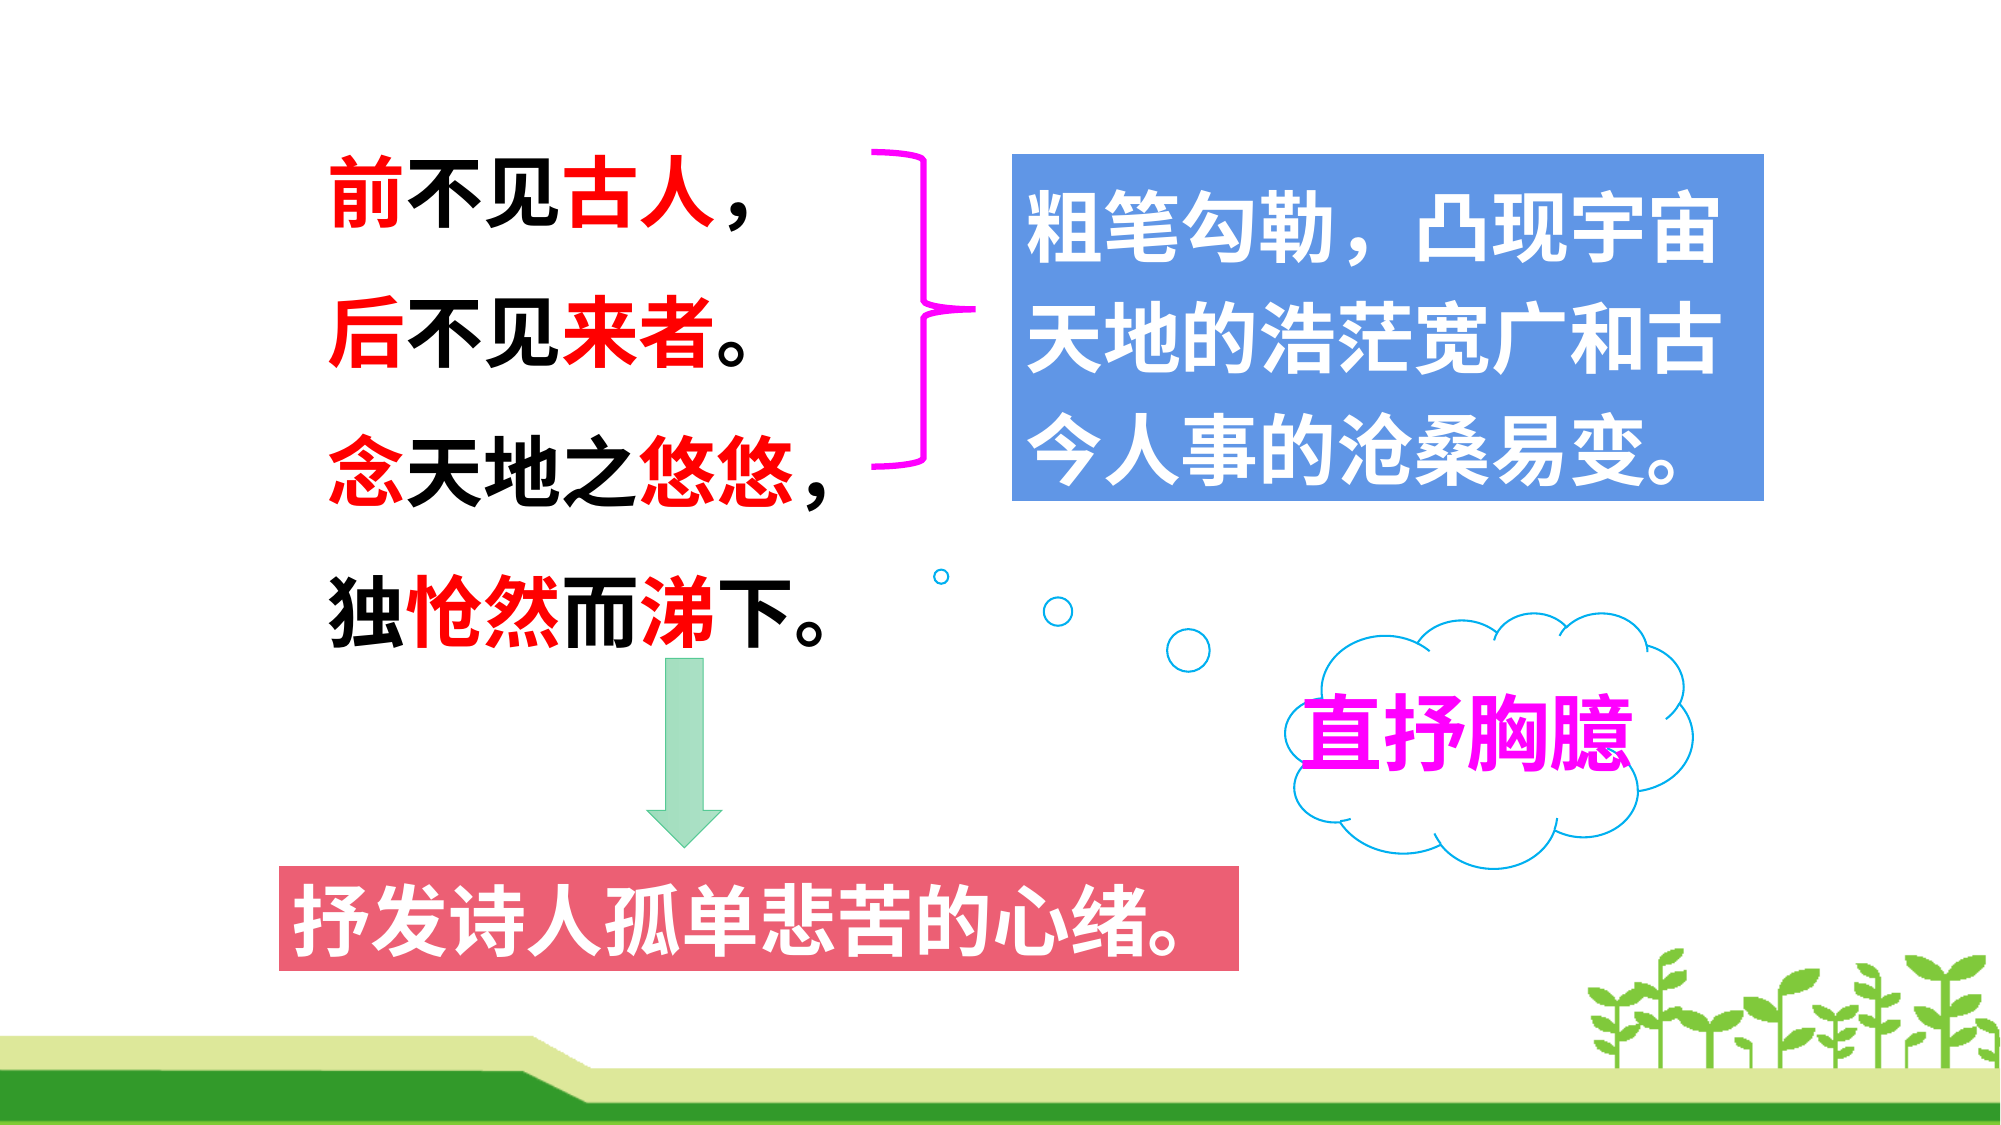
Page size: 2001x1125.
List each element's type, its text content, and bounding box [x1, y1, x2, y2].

text_box [871, 151, 976, 468]
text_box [1285, 612, 1695, 869]
text_box 前不见古人， 后不见来者。 念天地之悠悠， 独怆然而涕下。 [313, 89, 1672, 665]
text_box [645, 657, 724, 849]
text_box 抒发诗人孤单悲苦的心绪。 [276, 863, 1242, 975]
text_box 粗笔勾勒，凸现宇宙天地的浩茫宽广和古今人事的沧桑易变。 [1009, 151, 1767, 504]
picture [0, 0, 2001, 1125]
